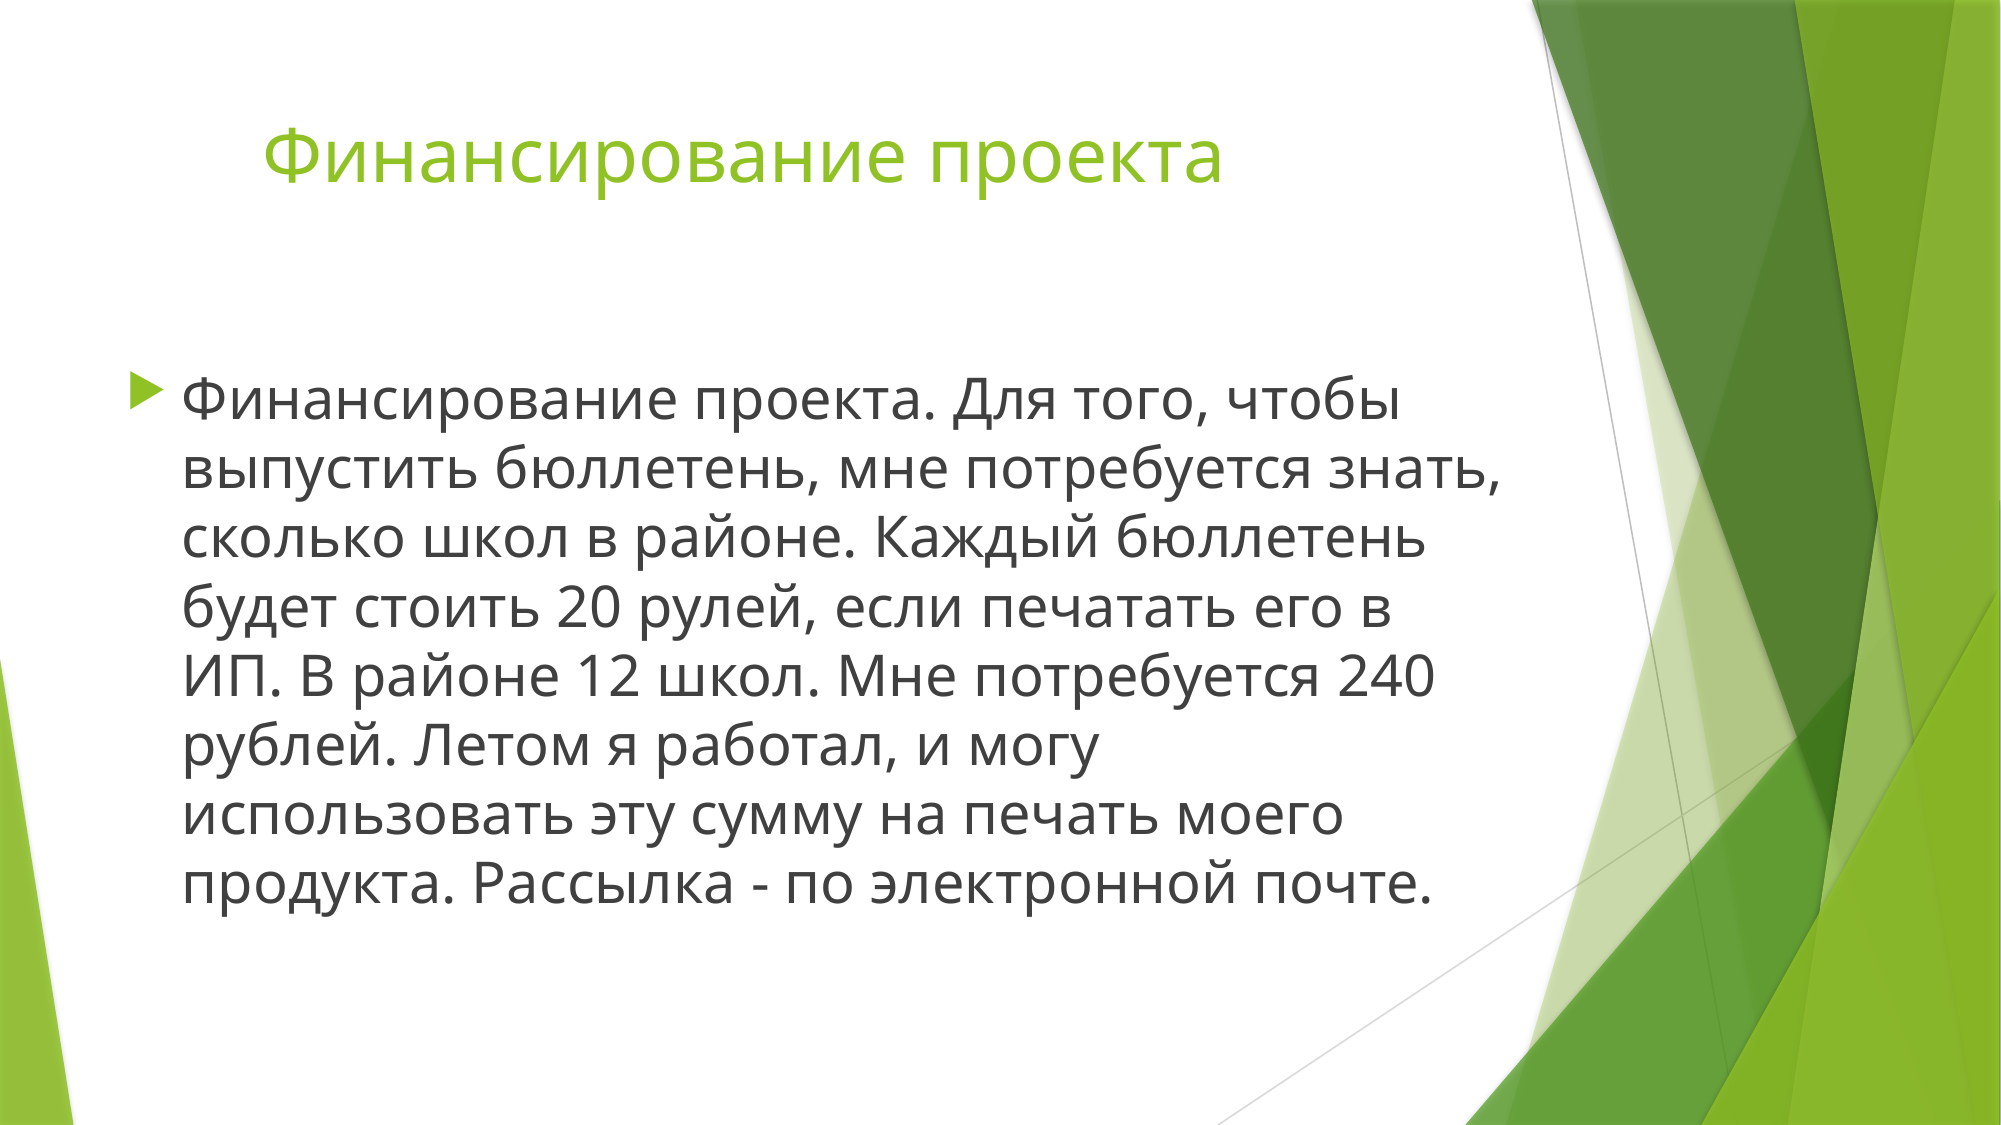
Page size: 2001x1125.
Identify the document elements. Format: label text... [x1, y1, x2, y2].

list Финансирование проекта. Для того, чтобы выпустить бюллетень, мне потребуется знать, сколько школ в районе. Каждый бюллетень будет стоить 20 рулей, если печатать его в ИП. В районе 12 школ. Мне потребуется 240 рублей. Летом я работал, и могу использовать эту сумму на печать моего продукта. Рассылка - по электронной почте. [111, 354, 1522, 992]
title Финансирование проекта [111, 99, 1522, 317]
